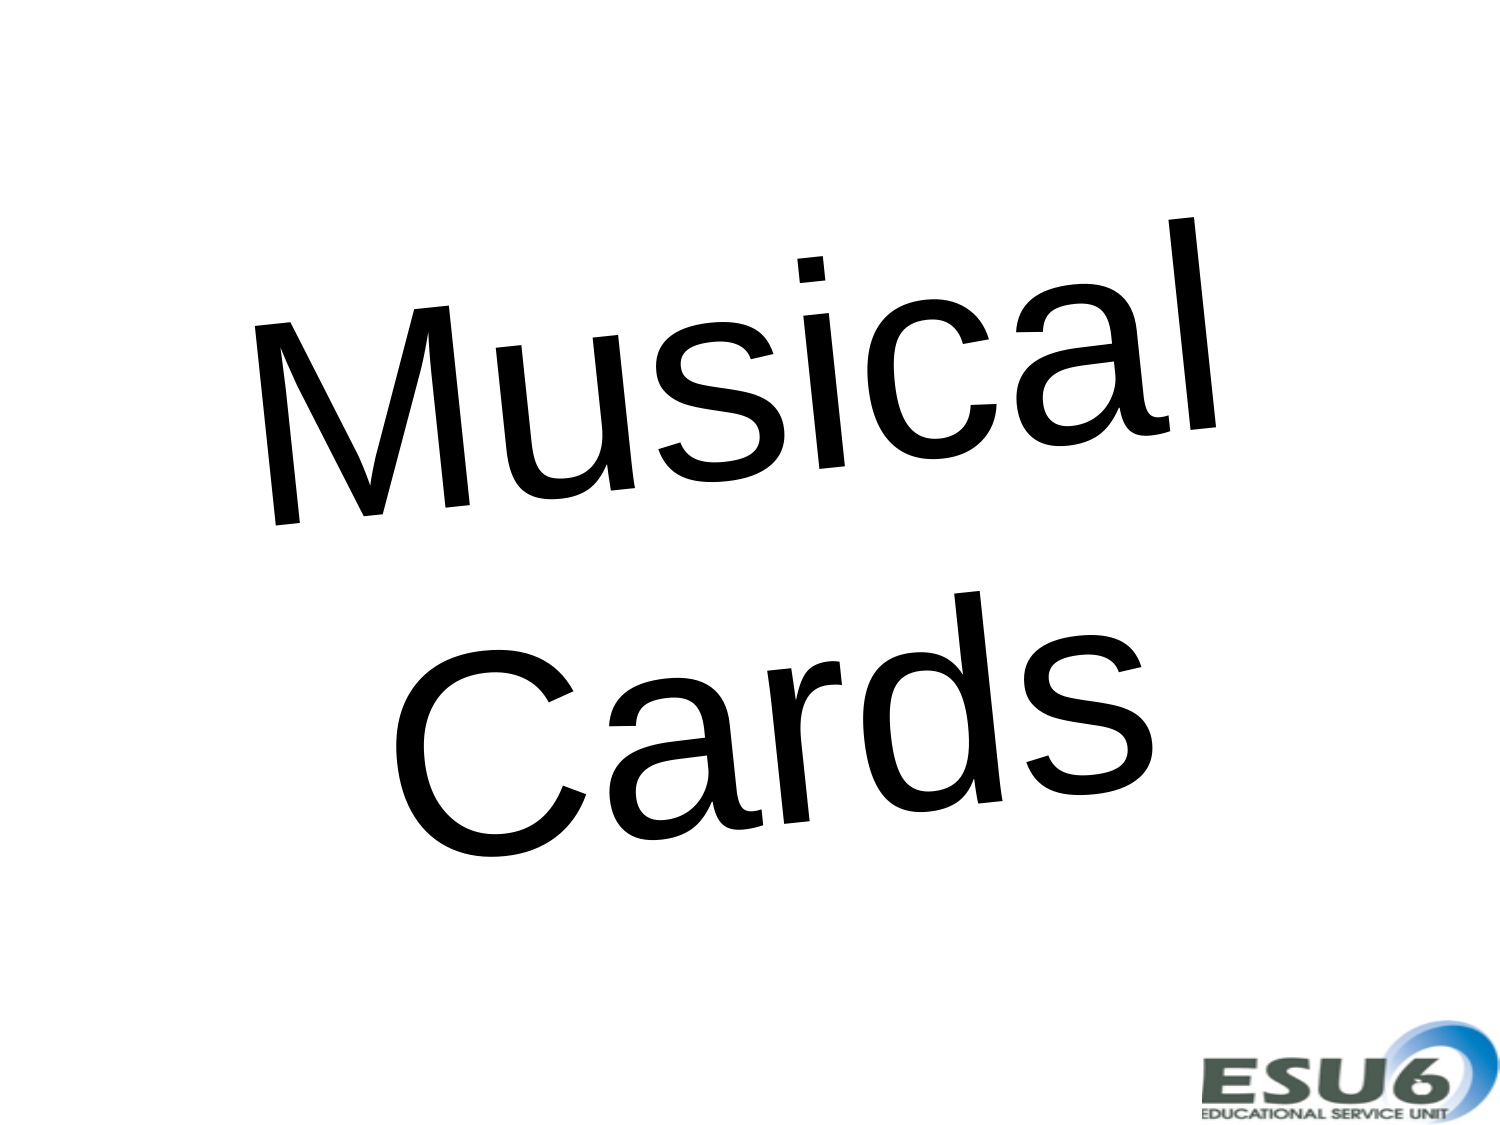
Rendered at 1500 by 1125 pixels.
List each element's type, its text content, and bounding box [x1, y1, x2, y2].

picture [1202, 1020, 1500, 1125]
title Musical Cards [27, 0, 1473, 1093]
